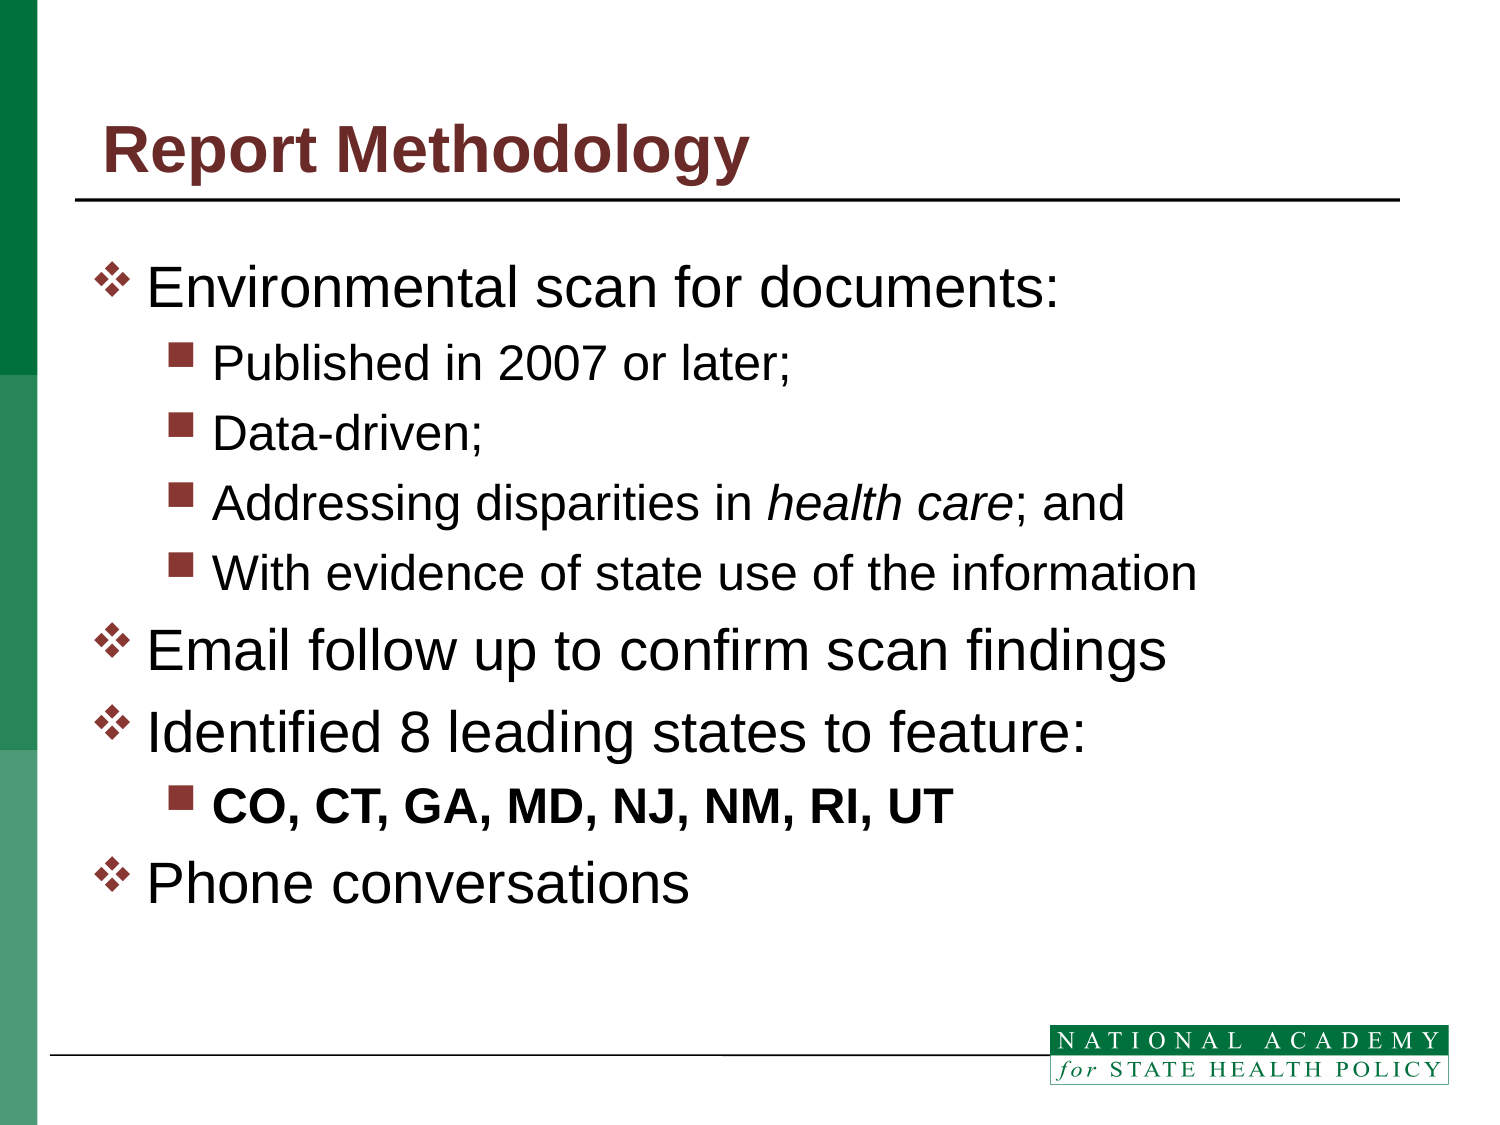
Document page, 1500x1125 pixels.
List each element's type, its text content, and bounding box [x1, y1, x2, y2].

title Report Methodology [87, 50, 1210, 194]
picture [1050, 1025, 1450, 1086]
list Environmental scan for documents: Published in 2007 or later; Data-driven; Addressing disparities in health care; and With evidence of state use of the information Email follow up to confirm scan findings Identified 8 leading states to feature: CO, CT, GA, MD, NJ, NM, RI, UT Phone conversations [75, 249, 1412, 1050]
